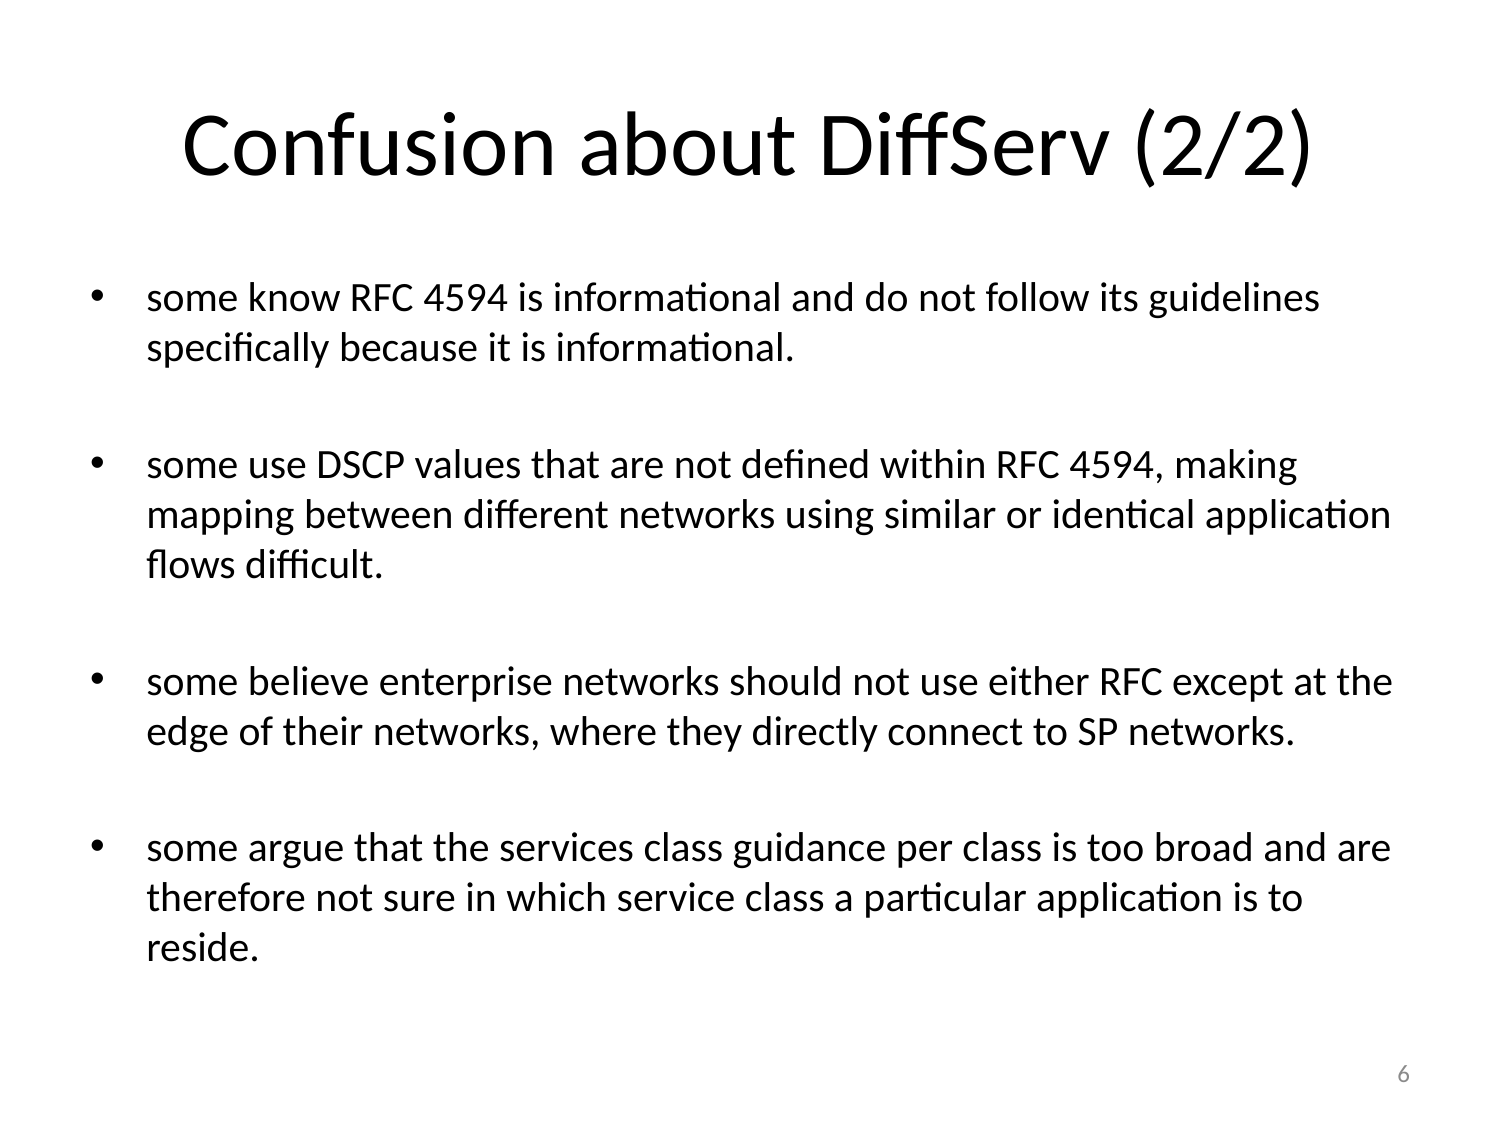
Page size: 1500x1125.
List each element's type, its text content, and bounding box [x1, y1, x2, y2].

list some know RFC 4594 is informational and do not follow its guidelines specifically because it is informational. some use DSCP values that are not defined within RFC 4594, making mapping between different networks using similar or identical application flows difficult. some believe enterprise networks should not use either RFC except at the edge of their networks, where they directly connect to SP networks. some argue that the services class guidance per class is too broad and are therefore not sure in which service class a particular application is to reside. [75, 262, 1425, 1005]
title Confusion about DiffServ (2/2) [75, 45, 1425, 233]
slide_number 6 [1074, 1042, 1425, 1103]
